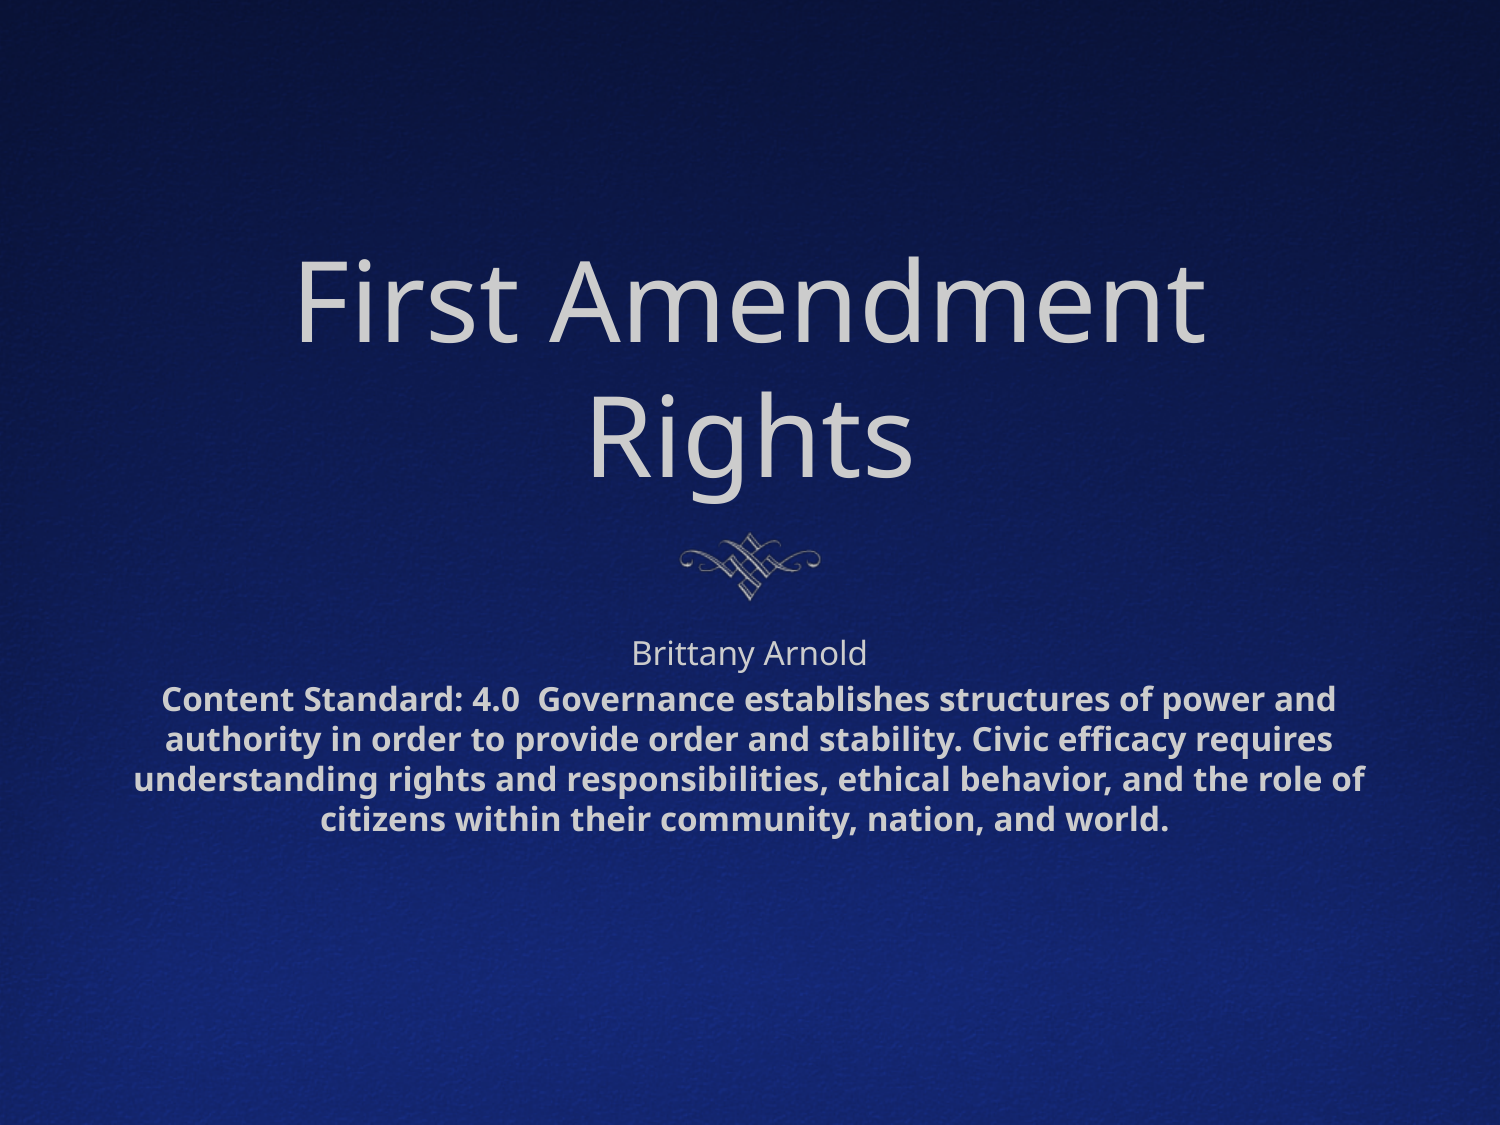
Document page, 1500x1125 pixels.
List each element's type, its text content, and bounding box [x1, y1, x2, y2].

picture [657, 508, 843, 624]
subtitle Brittany Arnold Content Standard: 4.0 Governance establishes structures of power and authority in order to provide order and stability. Civic efficacy requires understanding rights and responsibilities, ethical behavior, and the role of citizens within their community, nation, and world. [112, 624, 1388, 913]
title First Amendment Rights [112, 266, 1388, 508]
